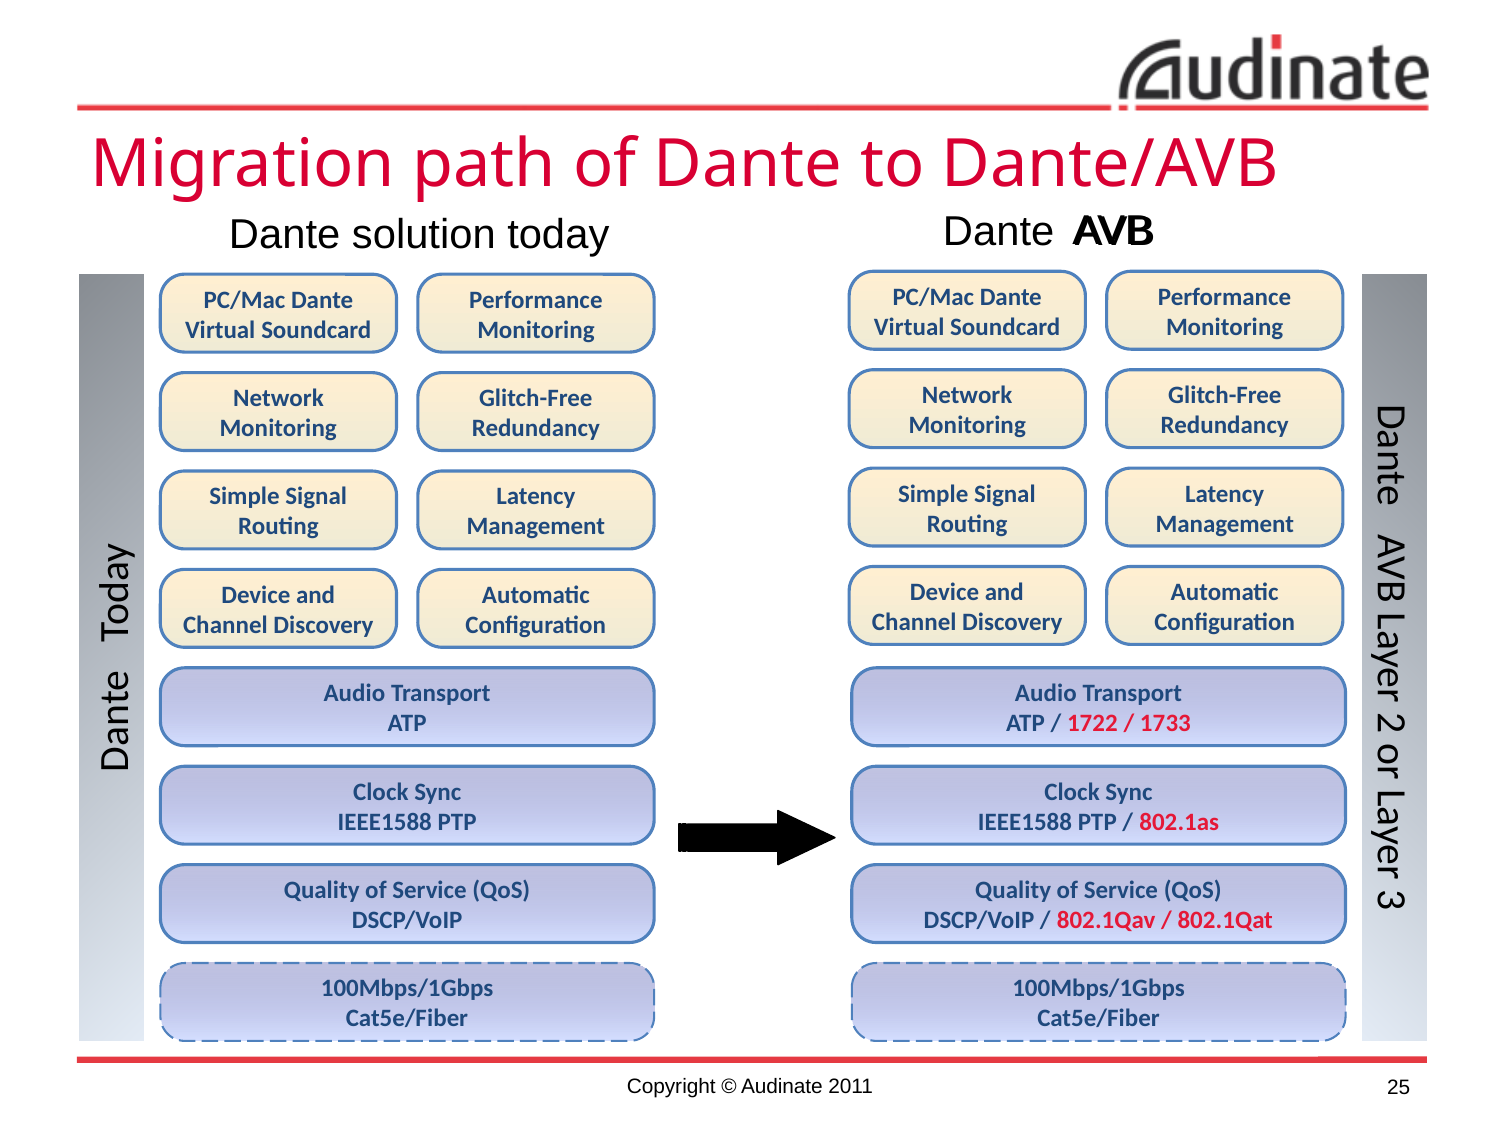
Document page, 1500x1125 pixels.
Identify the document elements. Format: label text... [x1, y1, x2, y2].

text_box Dante Today [79, 274, 144, 1041]
text_box Dante AVB Layer 2 or Layer 3 [1362, 274, 1427, 1041]
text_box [678, 667, 1346, 1042]
picture [65, 22, 1443, 125]
footer Copyright © Audinate 2011 [512, 1065, 988, 1103]
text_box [160, 667, 655, 1042]
title Migration path of Dante to Dante/AVB [74, 119, 1426, 200]
slide_number 25 [1074, 1066, 1426, 1103]
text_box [848, 196, 1344, 645]
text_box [160, 198, 655, 648]
